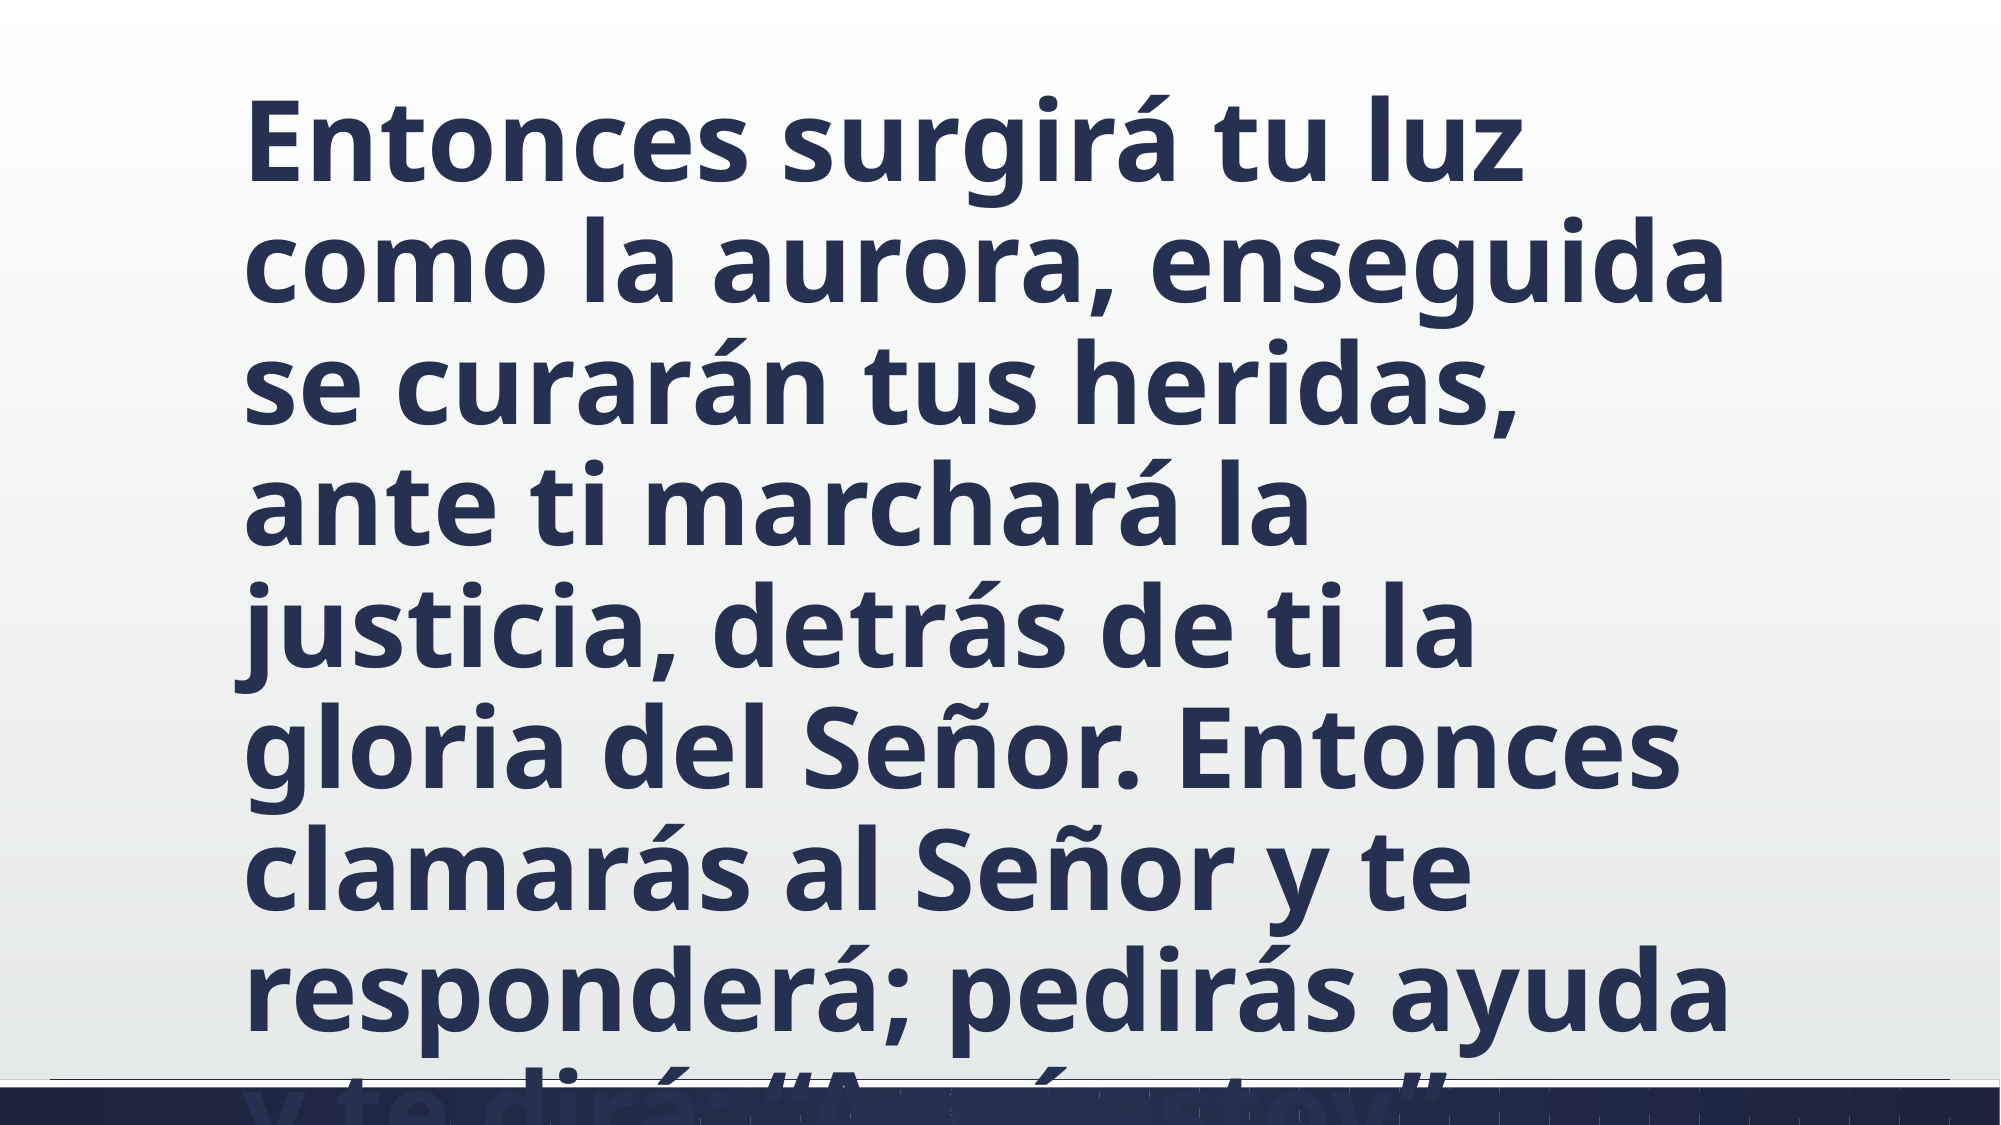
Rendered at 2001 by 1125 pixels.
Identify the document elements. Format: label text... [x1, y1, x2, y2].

list Entonces surgirá tu luz como la aurora, enseguida se curarán tus heridas, ante ti marchará la justicia, detrás de ti la gloria del Señor. Entonces clamarás al Señor y te responderá; pedirás ayuda y te dirá: “Aquí estoy”. [219, 76, 1780, 990]
